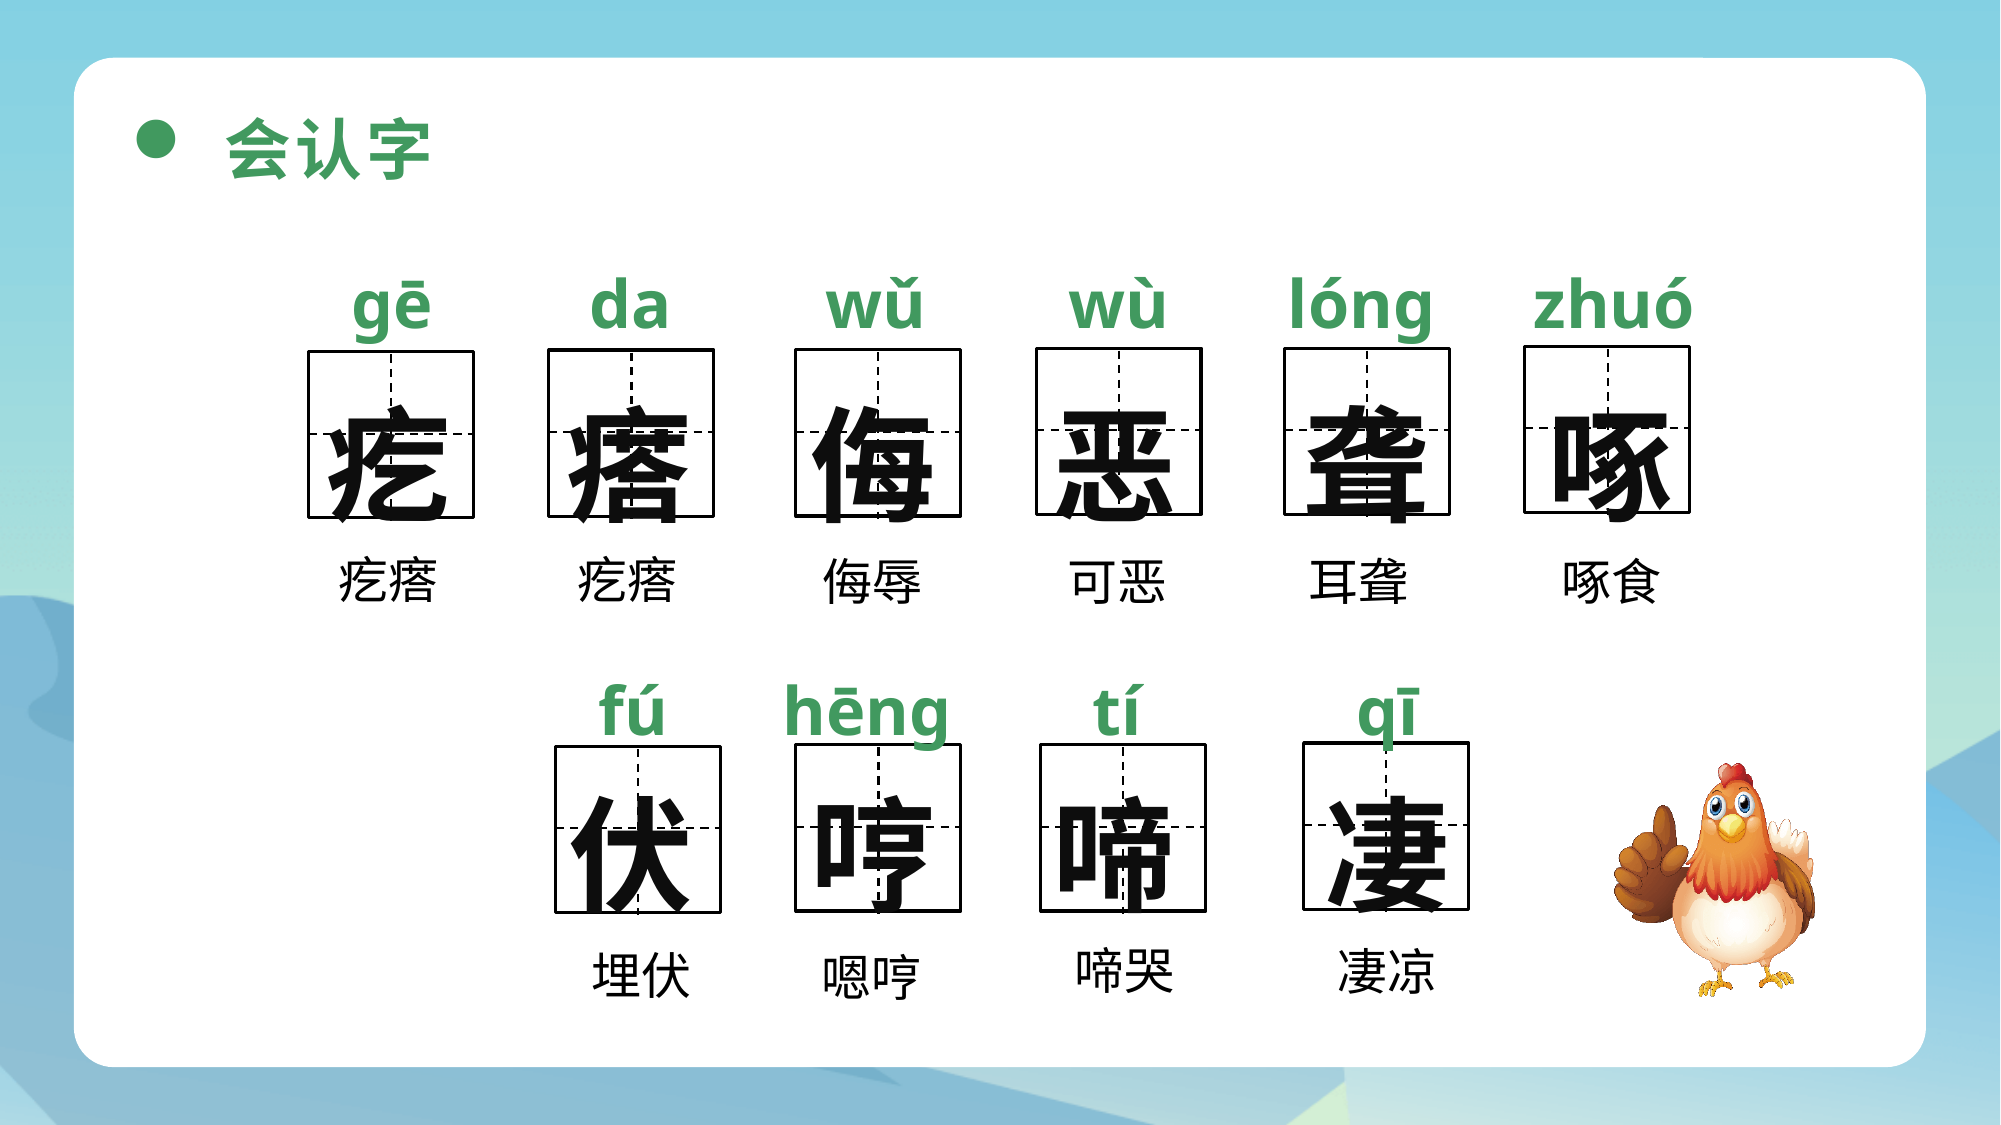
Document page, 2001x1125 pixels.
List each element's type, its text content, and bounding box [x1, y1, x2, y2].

text_box 凄凉 [1283, 902, 1491, 1008]
text_box 嗯哼 [767, 909, 976, 1015]
text_box 会认字 [116, 60, 575, 196]
text_box qī [1258, 620, 1516, 756]
text_box 埋伏 [537, 907, 745, 1013]
text_box hēng [763, 620, 988, 756]
text_box lóng [1233, 214, 1486, 350]
text_box 耳聋 [1254, 512, 1462, 618]
text_box 侮辱 [768, 512, 976, 618]
text_box 可恶 [1013, 512, 1221, 618]
text_box 啄食 [1507, 512, 1715, 618]
text_box 疙瘩 [523, 510, 732, 616]
text_box zhuó [1486, 214, 1744, 350]
picture [0, 0, 2001, 1125]
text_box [308, 351, 474, 521]
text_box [795, 744, 961, 914]
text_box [555, 746, 721, 916]
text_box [1284, 347, 1450, 517]
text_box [1524, 346, 1690, 515]
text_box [1036, 347, 1201, 517]
text_box 啼哭 [1021, 902, 1229, 1008]
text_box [795, 349, 961, 519]
text_box wǔ [747, 214, 990, 349]
text_box wù [990, 214, 1233, 349]
text_box fú [505, 620, 763, 756]
text_box tí [988, 620, 1246, 756]
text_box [1303, 742, 1469, 912]
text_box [1040, 744, 1206, 914]
text_box da [521, 214, 747, 349]
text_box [548, 349, 714, 519]
text_box gē [263, 214, 521, 349]
text_box 疙瘩 [285, 510, 493, 616]
